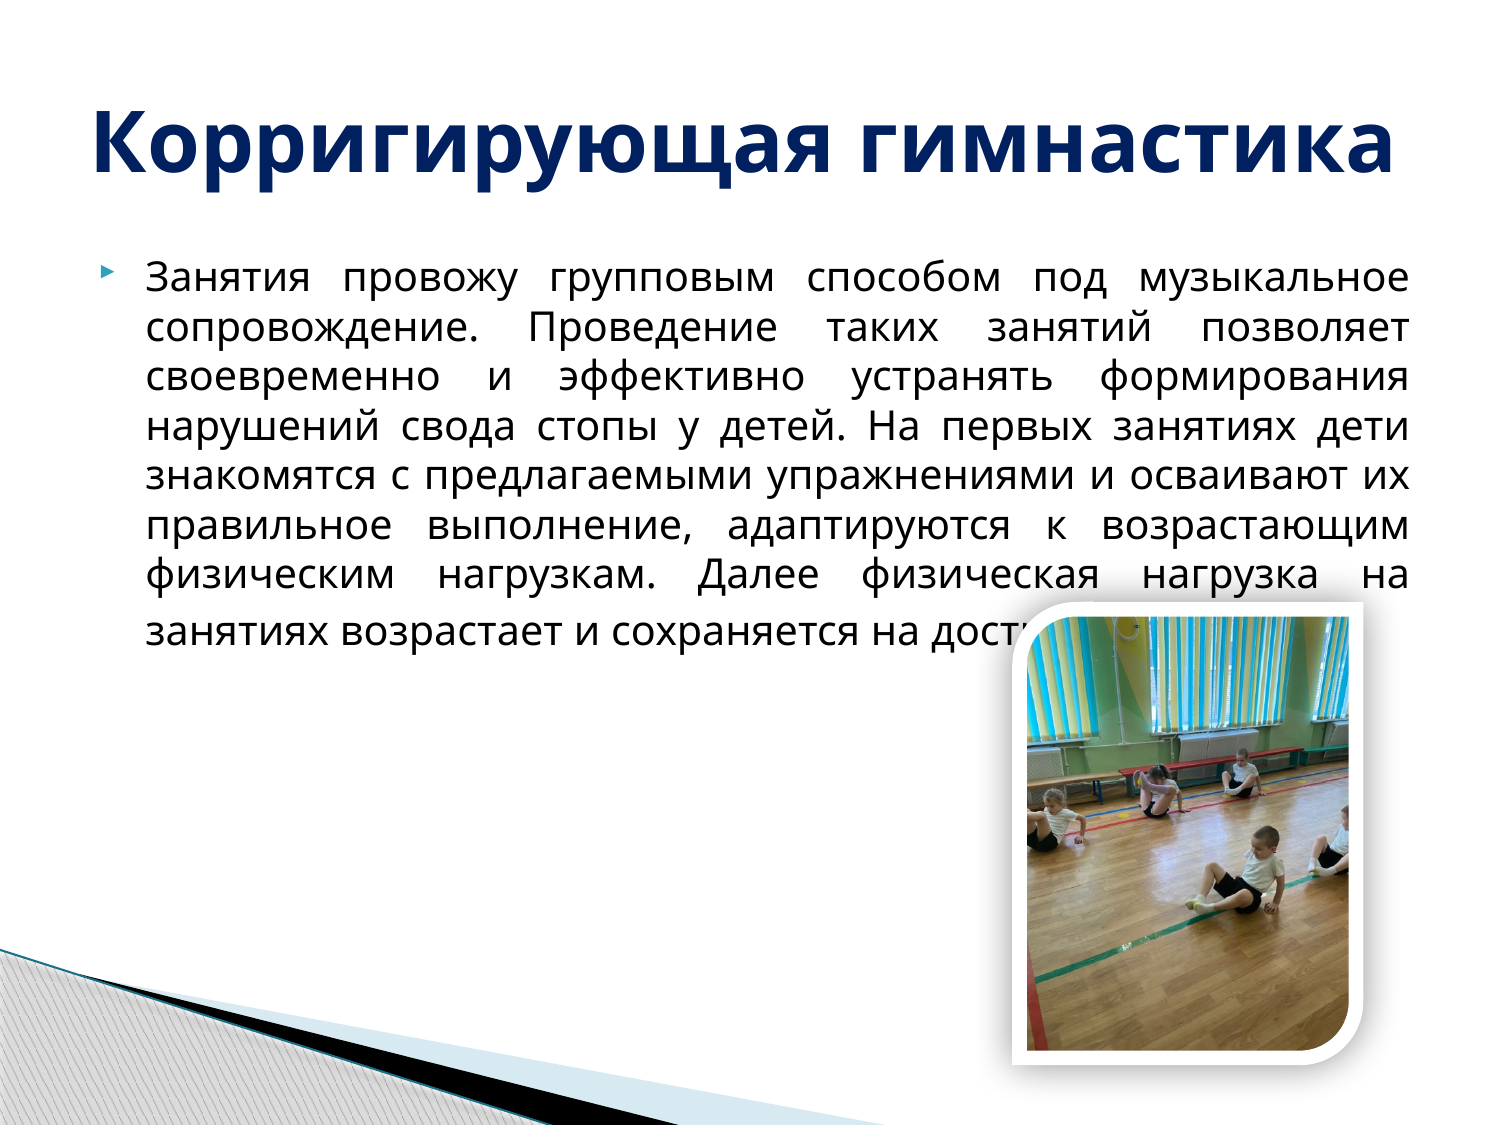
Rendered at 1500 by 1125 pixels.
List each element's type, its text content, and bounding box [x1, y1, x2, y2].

list Занятия провожу групповым способом под музыкальное сопровождение. Проведение таких занятий позволяет своевременно и эффективно устранять формирования нарушений свода стопы у детей. На первых занятиях дети знакомятся с предлагаемыми упражнениями и осваивают их правильное выполнение, адаптируются к возрастающим физическим нагрузкам. Далее физическая нагрузка на занятиях возрастает и сохраняется на достигнутом уровне. [75, 243, 1425, 668]
title Корригирующая гимнастика [75, 45, 1425, 233]
picture [1019, 609, 1357, 1059]
